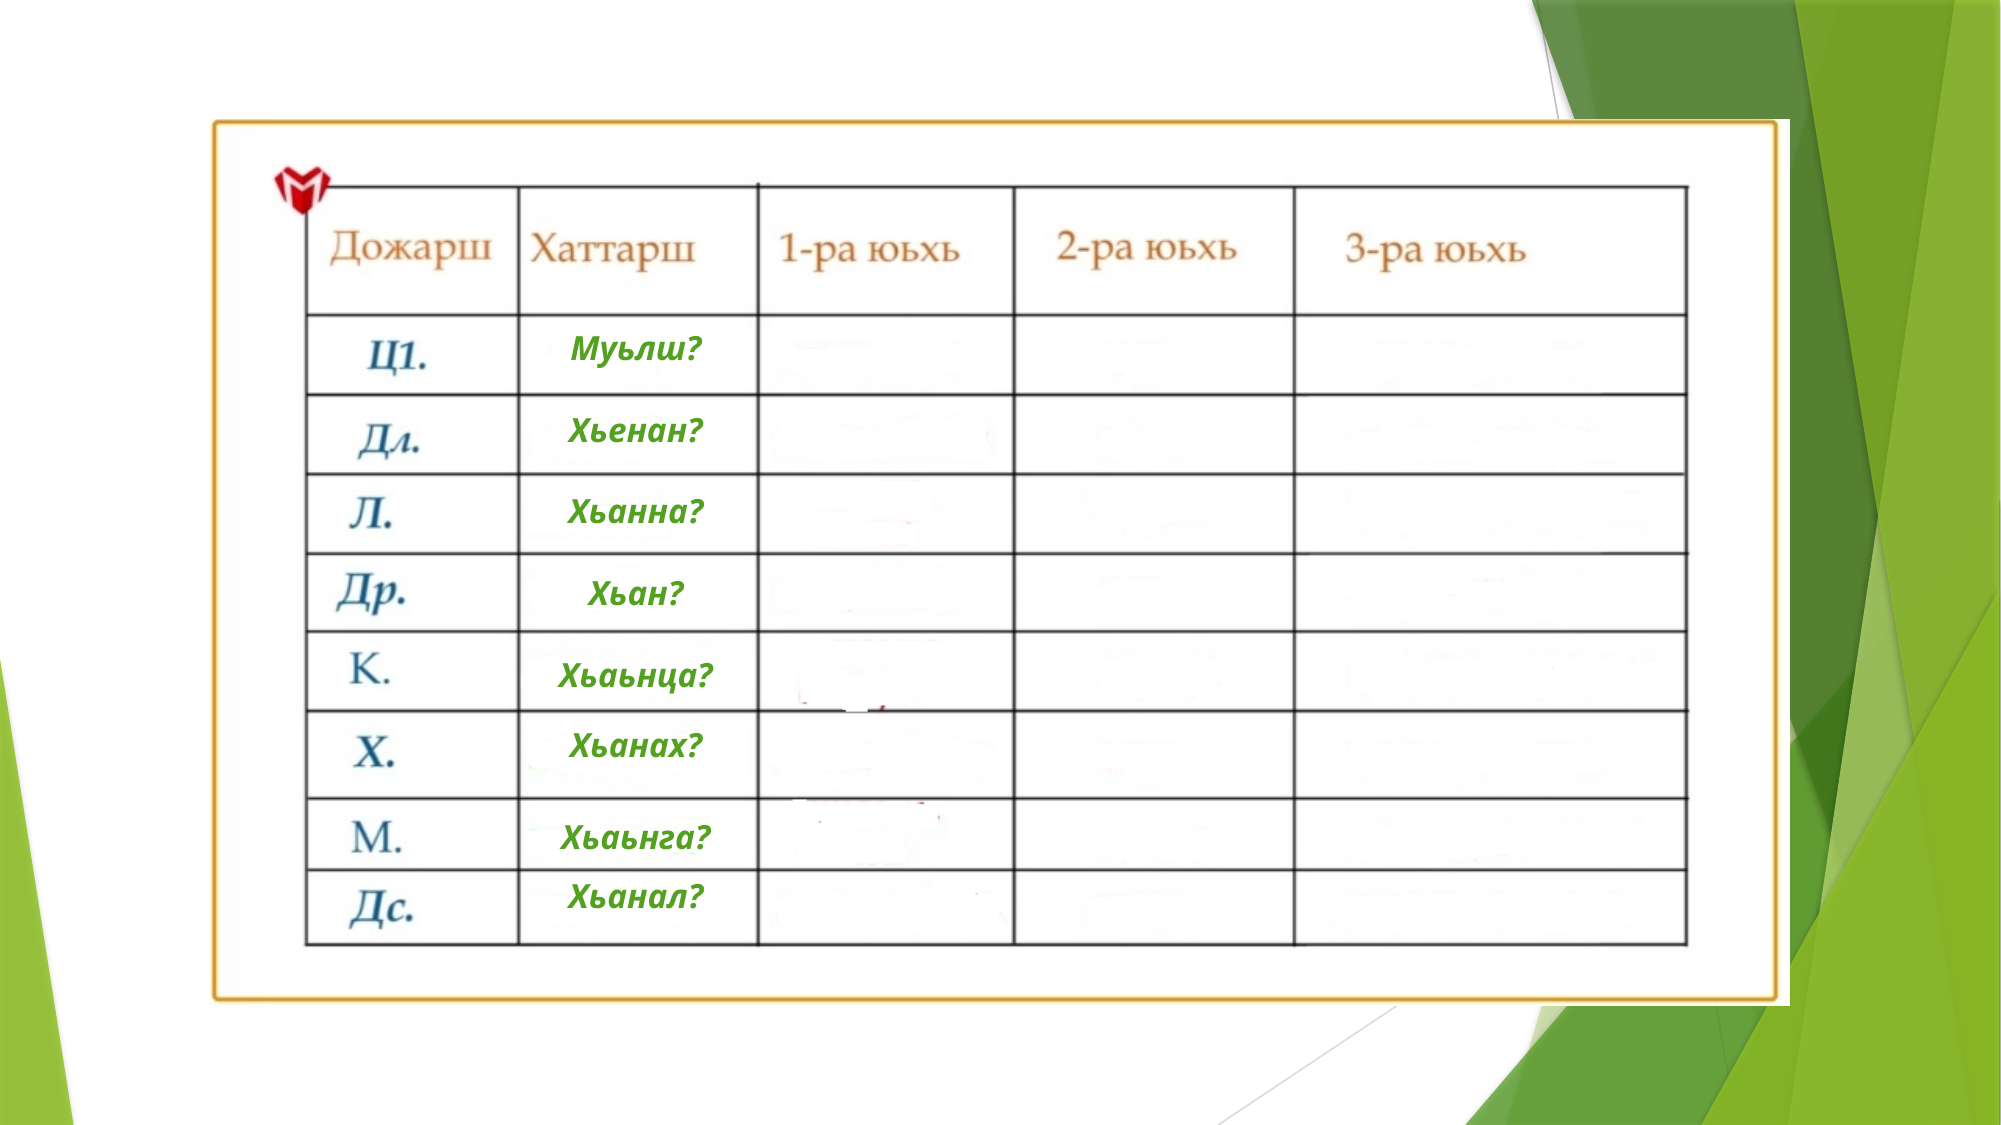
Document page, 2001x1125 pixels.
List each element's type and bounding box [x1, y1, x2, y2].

picture [209, 118, 1791, 1006]
